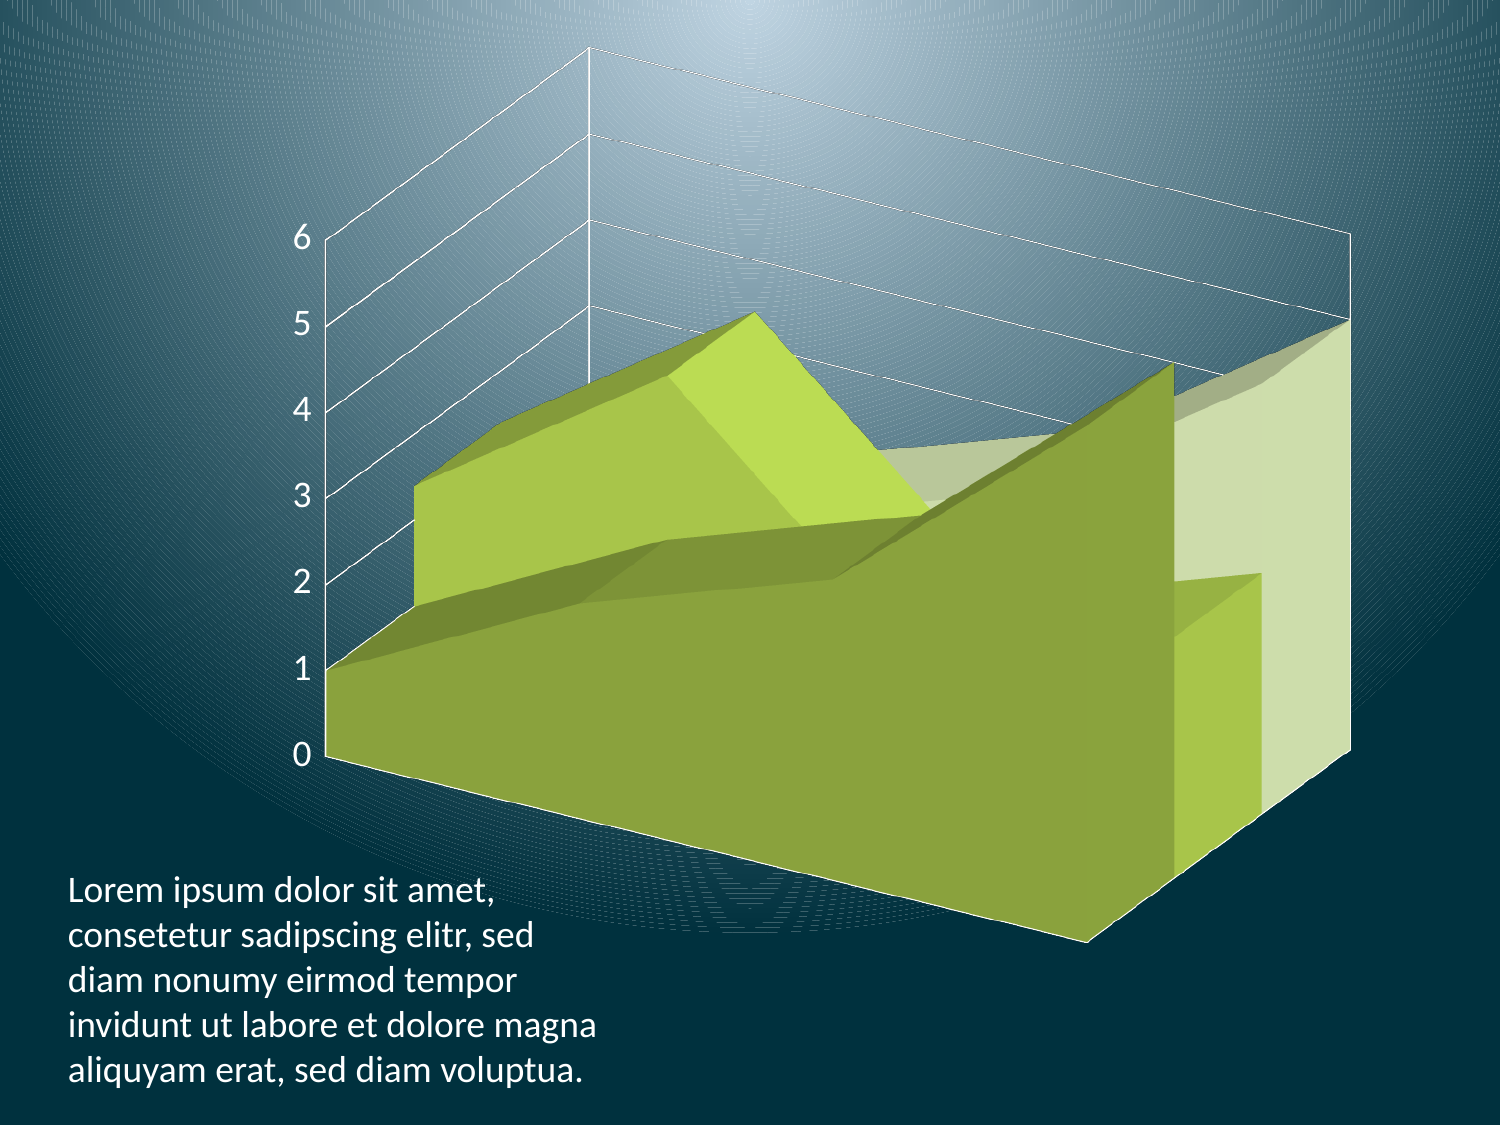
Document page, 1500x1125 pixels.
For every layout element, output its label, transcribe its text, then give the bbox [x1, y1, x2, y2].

text_box Lorem ipsum dolor sit amet, consetetur sadipscing elitr, sed diam nonumy eirmod tempor invidunt ut labore et dolore magna aliquyam erat, sed diam voluptua. [53, 857, 632, 1098]
chart [155, 27, 1456, 980]
